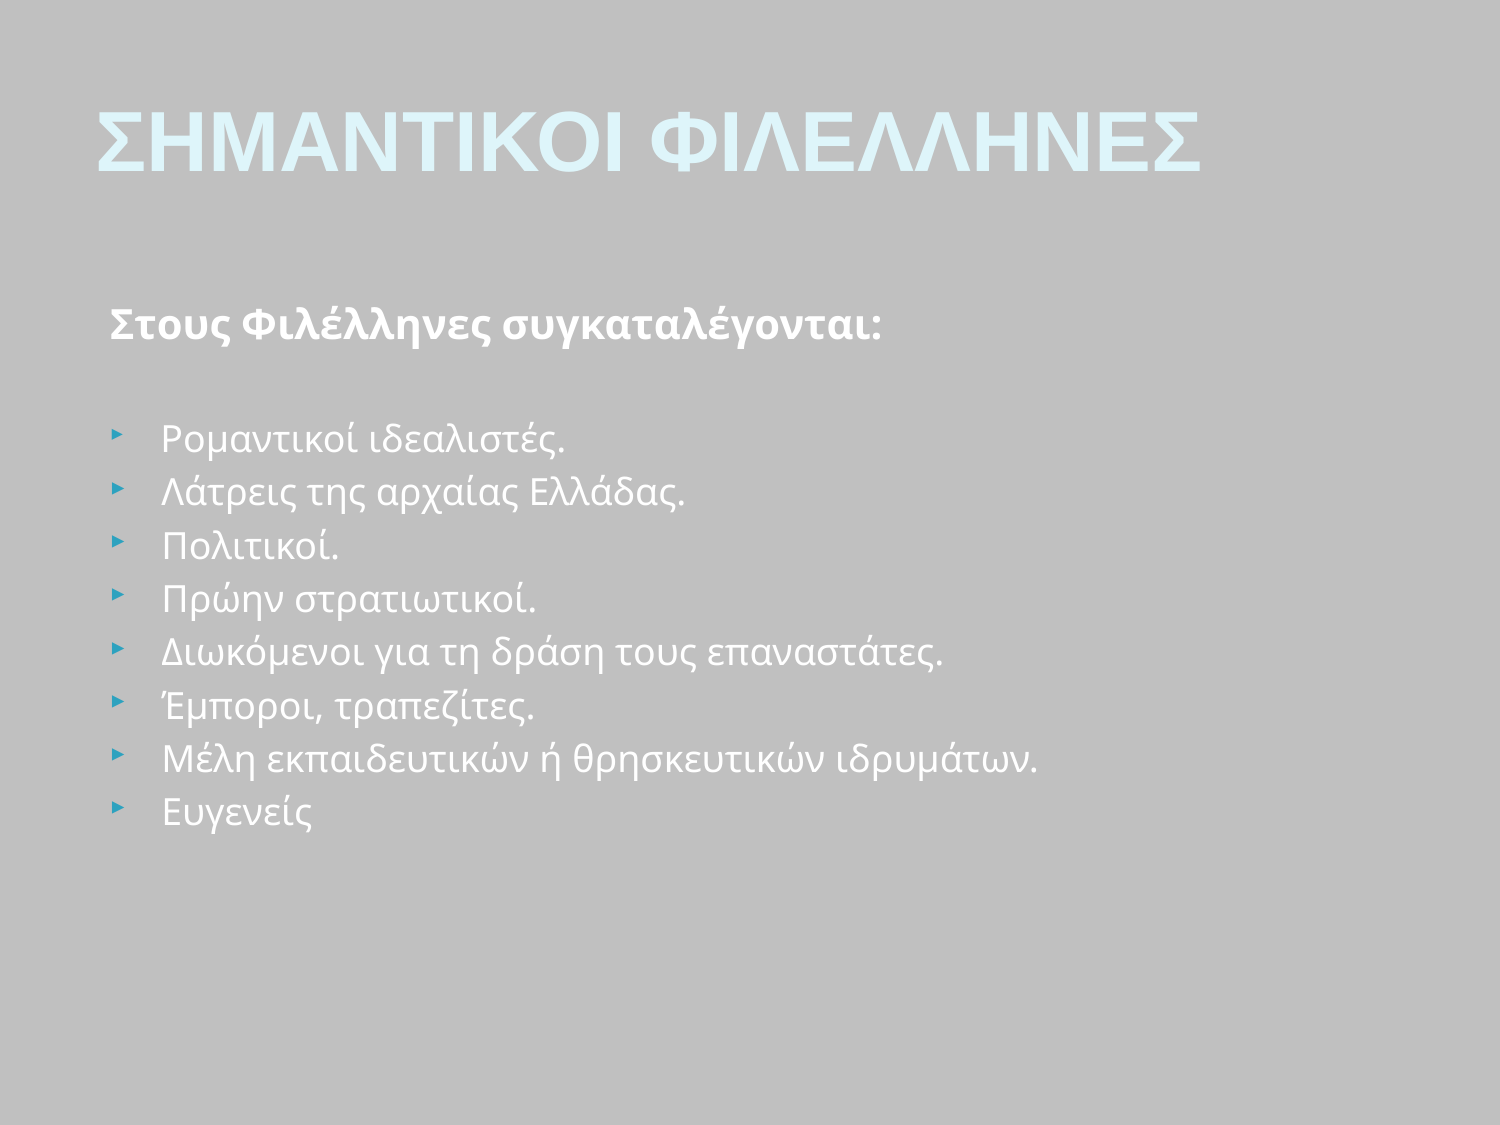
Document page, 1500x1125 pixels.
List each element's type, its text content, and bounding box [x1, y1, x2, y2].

list Στους Φιλέλληνες συγκαταλέγονται: Ρομαντικοί ιδεαλιστές. Λάτρεις της αρχαίας Ελλάδας. Πολιτικοί. Πρώην στρατιωτικοί. Διωκόμενοι για τη δράση τους επαναστάτες. Έμποροι, τραπεζίτες. Μέλη εκπαιδευτικών ή θρησκευτικών ιδρυμάτων. Ευγενείς [76, 290, 1428, 1034]
title ΣΗΜΑΝΤΙΚΟΙ ΦΙΛΕΛΛΗΝΕΣ [80, 43, 1431, 232]
